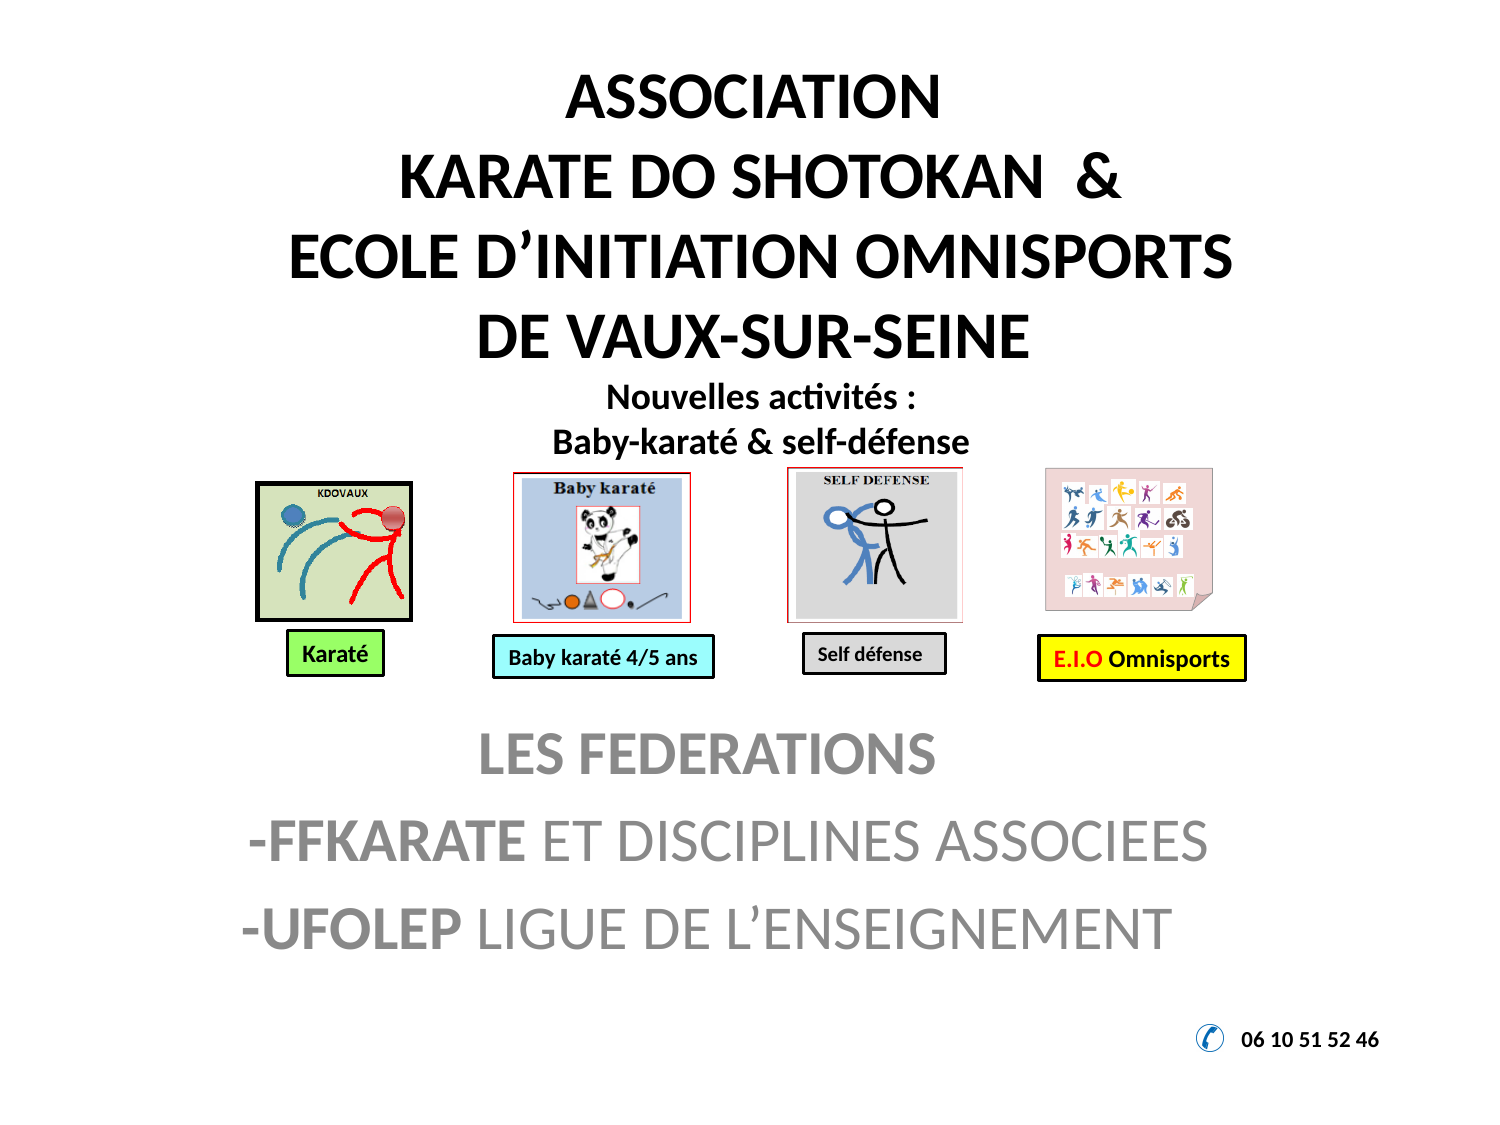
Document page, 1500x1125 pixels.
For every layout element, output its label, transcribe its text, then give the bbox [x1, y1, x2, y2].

text_box 06 10 51 52 46 [1226, 1016, 1414, 1059]
text_box Self défense [803, 633, 946, 674]
picture [787, 467, 963, 624]
text_box Baby karaté 4/5 ans [493, 635, 714, 678]
picture [513, 472, 692, 624]
picture [253, 479, 413, 622]
subtitle LES FEDERATIONS -FFKARATE ET DISCIPLINES ASSOCIEES -UFOLEP LIGUE DE L’ENSEIGNEMENT [182, 703, 1234, 976]
title ASSOCIATION KARATE DO SHOTOKAN & ECOLE D’INITIATION OMNISPORTS DE VAUX-SUR-SEINE Nouvelles activités : Baby-karaté & self-défense [123, 125, 1400, 516]
picture [1045, 467, 1215, 613]
picture [1196, 1024, 1224, 1052]
text_box E.I.O Omnisports [1039, 635, 1246, 681]
text_box Karaté [287, 630, 384, 676]
